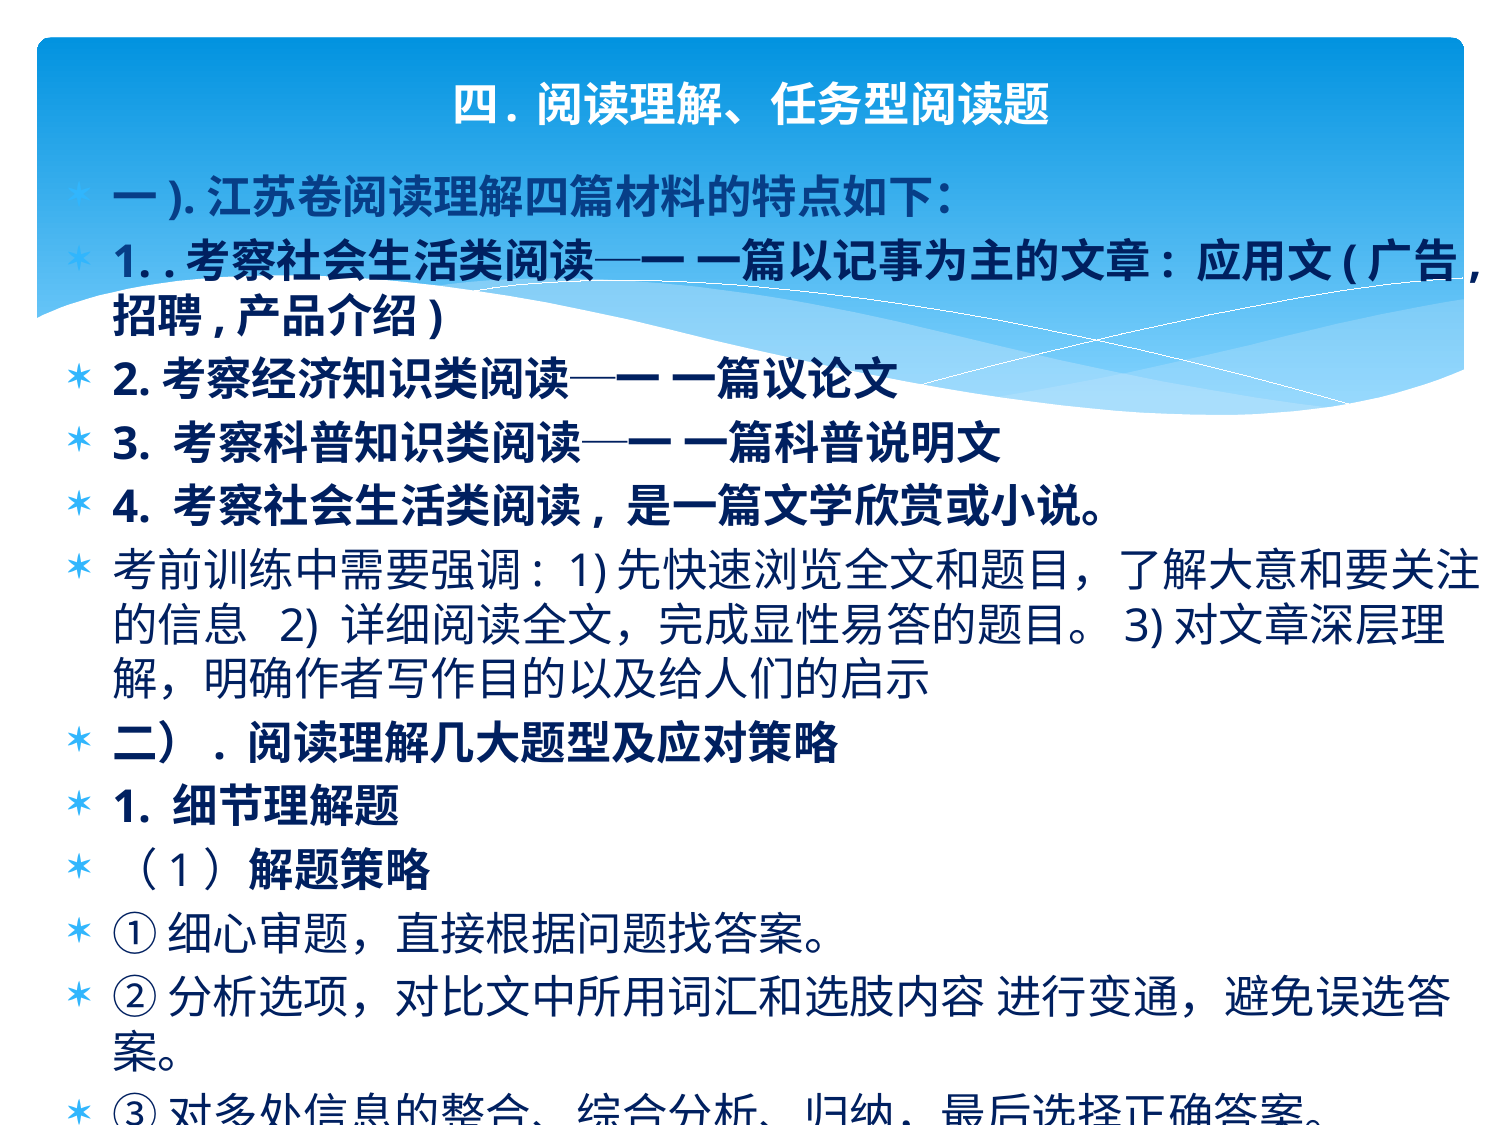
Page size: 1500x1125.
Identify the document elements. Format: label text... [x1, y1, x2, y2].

title 四. 阅读理解、任务型阅读题 [76, 66, 1427, 196]
list 一).江苏卷阅读理解四篇材料的特点如下： 1. .考察社会生活类阅读─一 一篇以记事为主的文章: 应用文(广告,招聘,产品介绍) 2.考察经济知识类阅读─一 一篇议论文 3. 考察科普知识类阅读─一 一篇科普说明文 4. 考察社会生活类阅读, 是一篇文学欣赏或小说。 考前训练中需要强调: 1)先快速浏览全文和题目，了解大意和要关注的信息 2) 详细阅读全文，完成显性易答的题目。3)对文章深层理解，明确作者写作目的以及给人们的启示 二）. 阅读理解几大题型及应对策略 1. 细节理解题 （1）解题策略 ①细心审题，直接根据问题找答案。 ②分析选项，对比文中所用词汇和选肢内容 进行变通，避免误选答案。 ③对多处信息的整合、综合分析、归纳，最后选择正确答案。 [53, 160, 1500, 1125]
